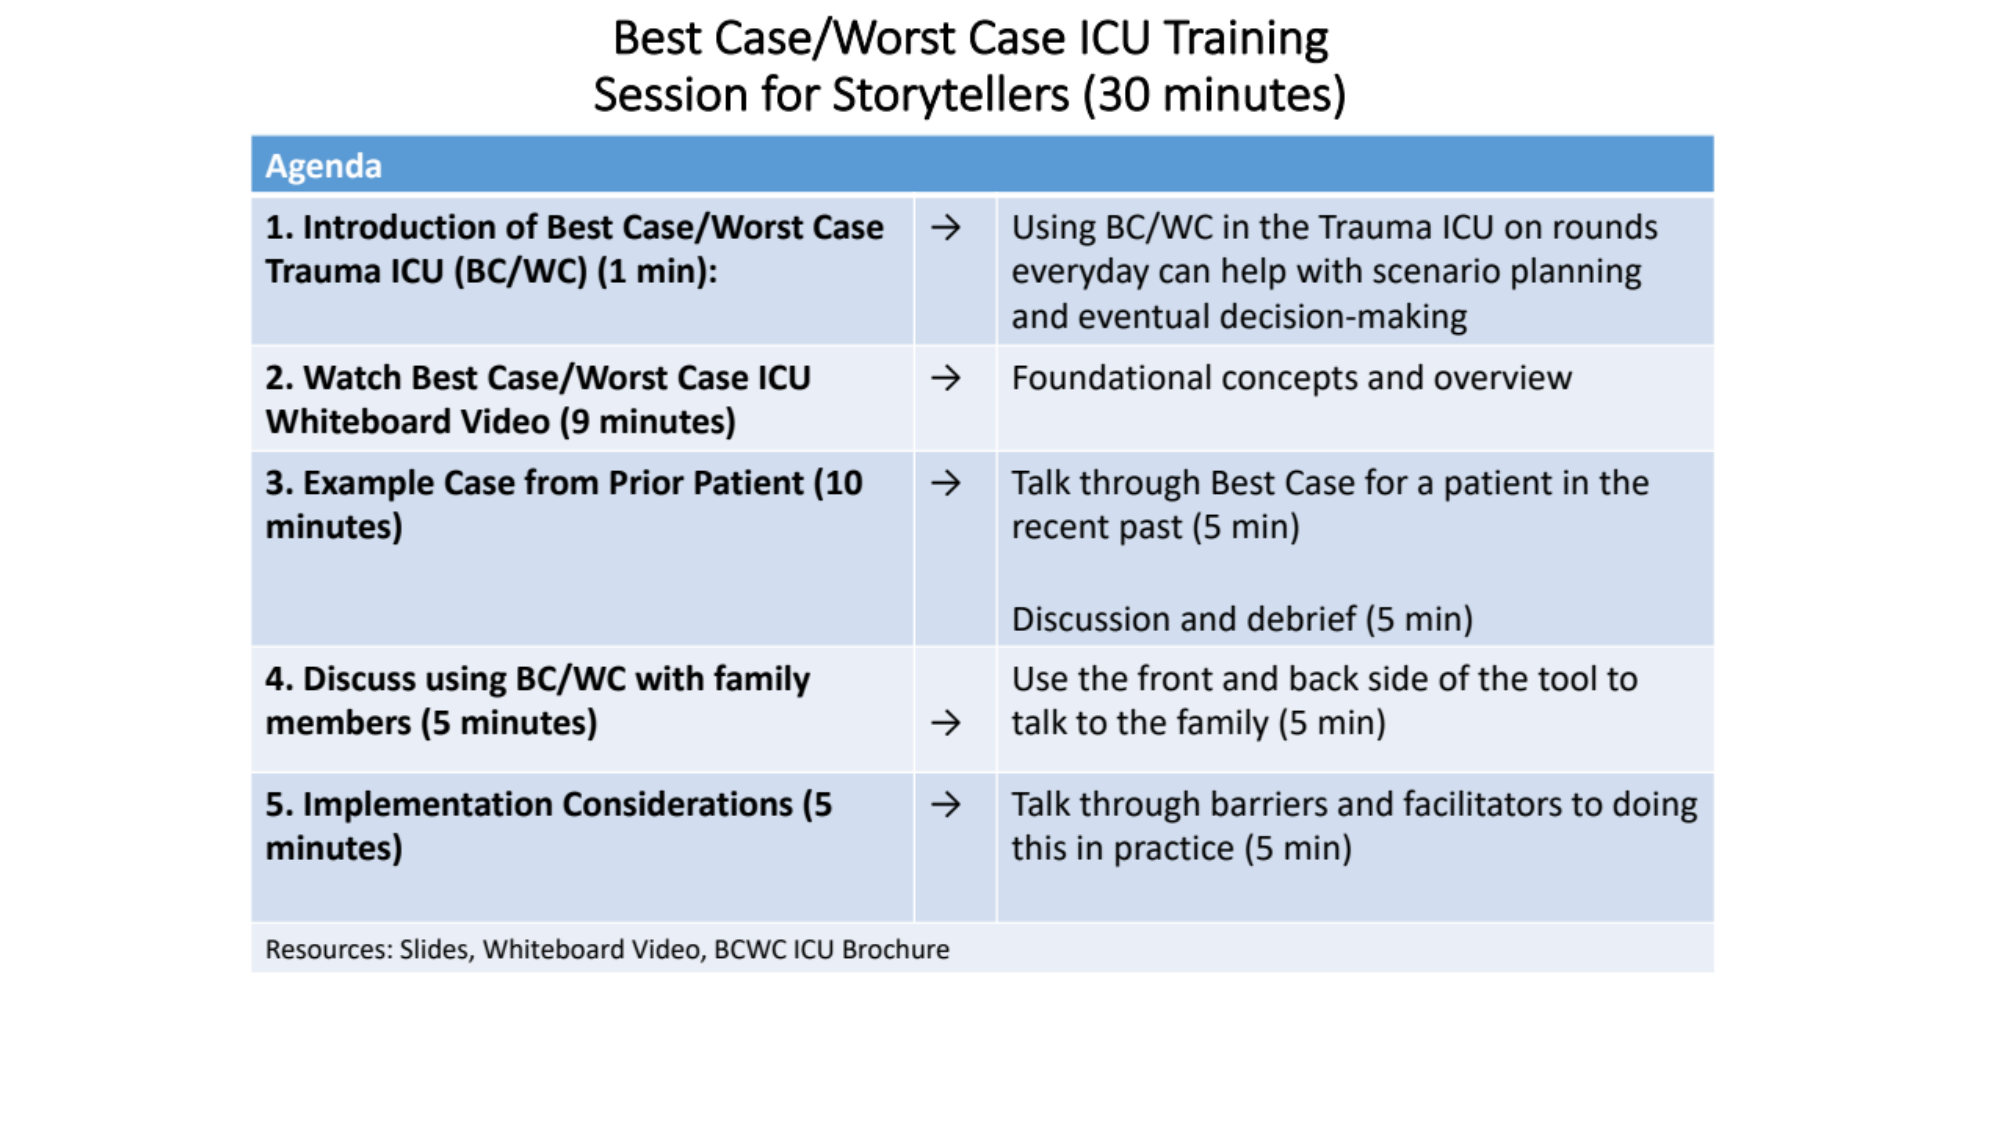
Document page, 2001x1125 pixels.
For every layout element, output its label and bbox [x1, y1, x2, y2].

picture [231, 0, 1732, 1125]
